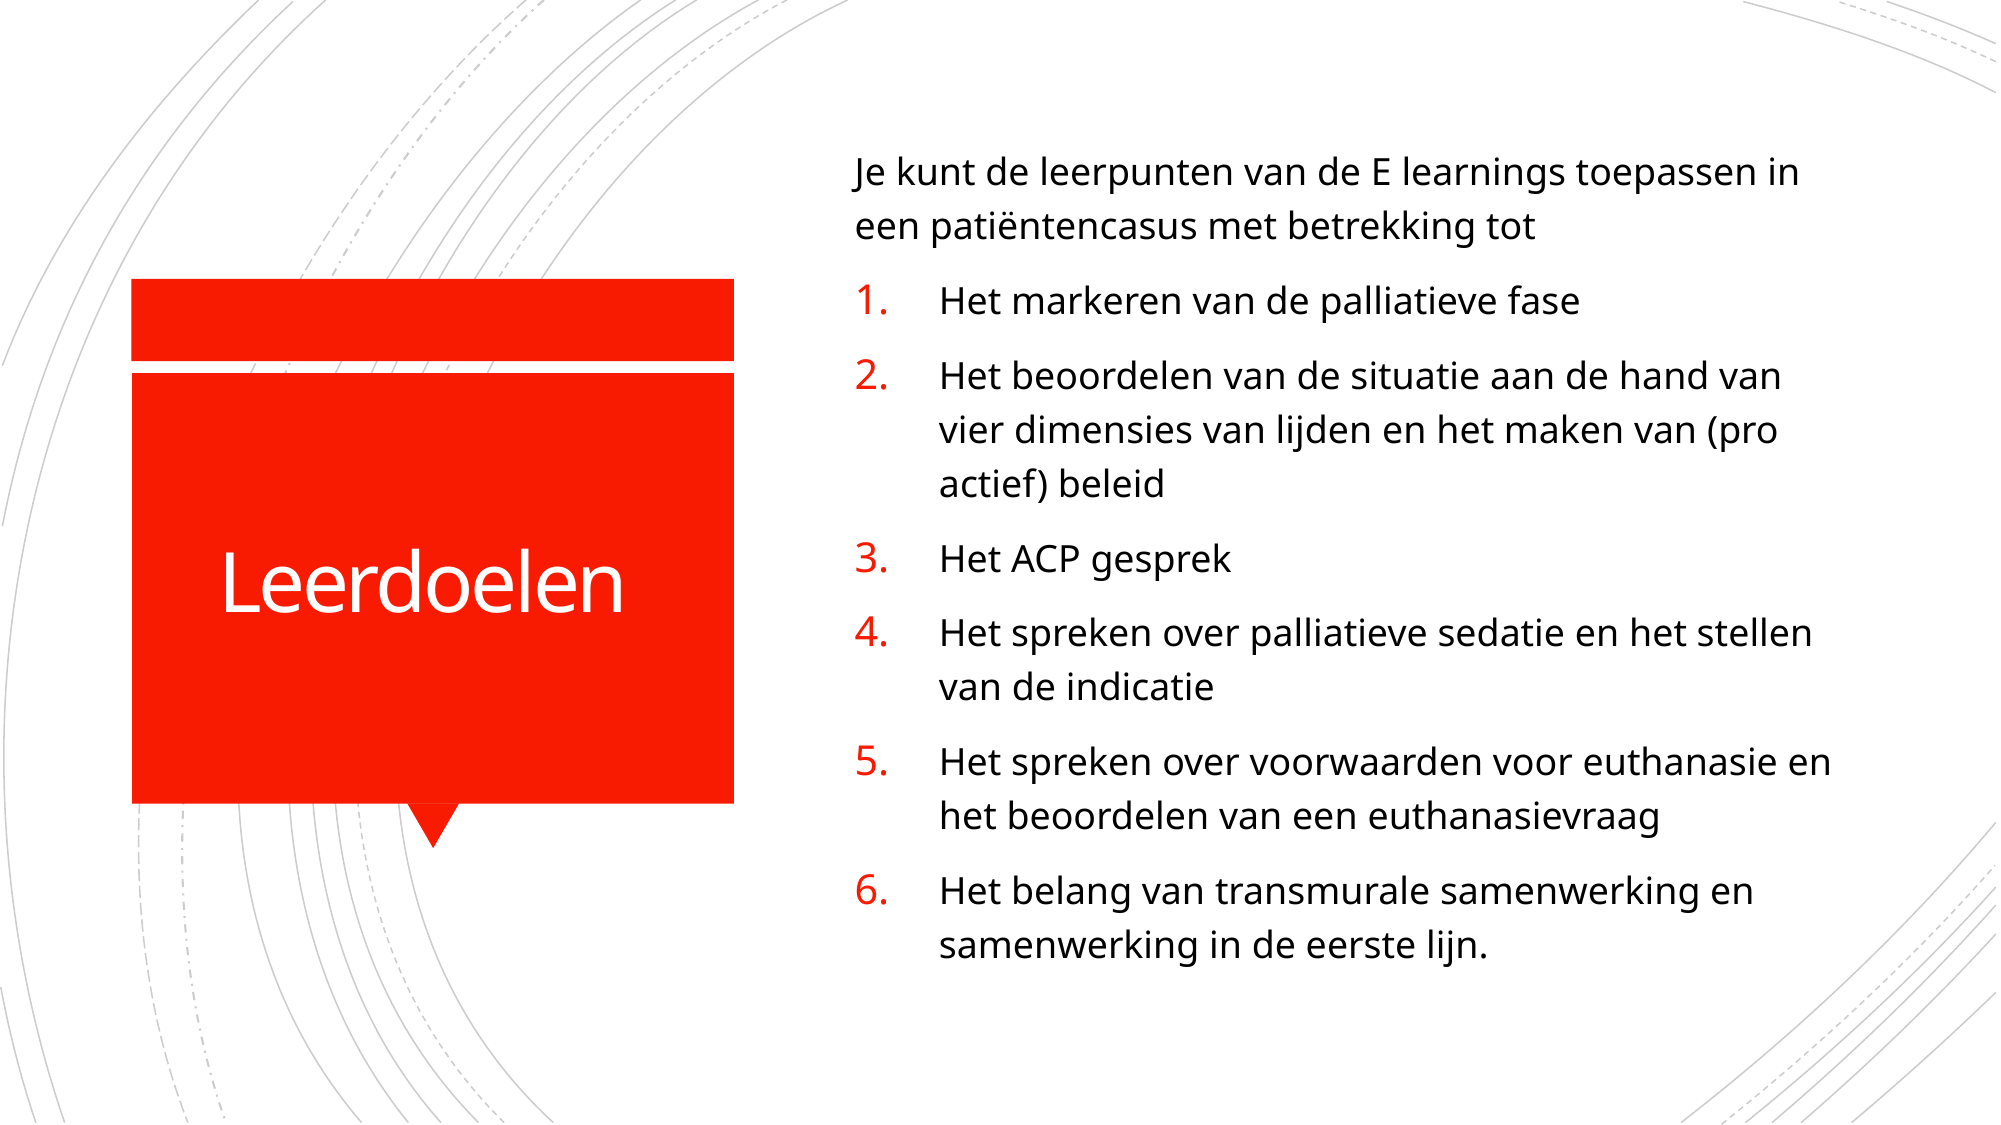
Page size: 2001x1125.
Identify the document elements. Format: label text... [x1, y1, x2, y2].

list Je kunt de leerpunten van de E learnings toepassen in een patiëntencasus met betrekking tot Het markeren van de palliatieve fase Het beoordelen van de situatie aan de hand van vier dimensies van lijden en het maken van (pro actief) beleid Het ACP gesprek Het spreken over palliatieve sedatie en het stellen van de indicatie Het spreken over voorwaarden voor euthanasie en het beoordelen van een euthanasievraag Het belang van transmurale samenwerking en samenwerking in de eerste lijn. [839, 131, 1871, 993]
title Leerdoelen [145, 385, 720, 789]
